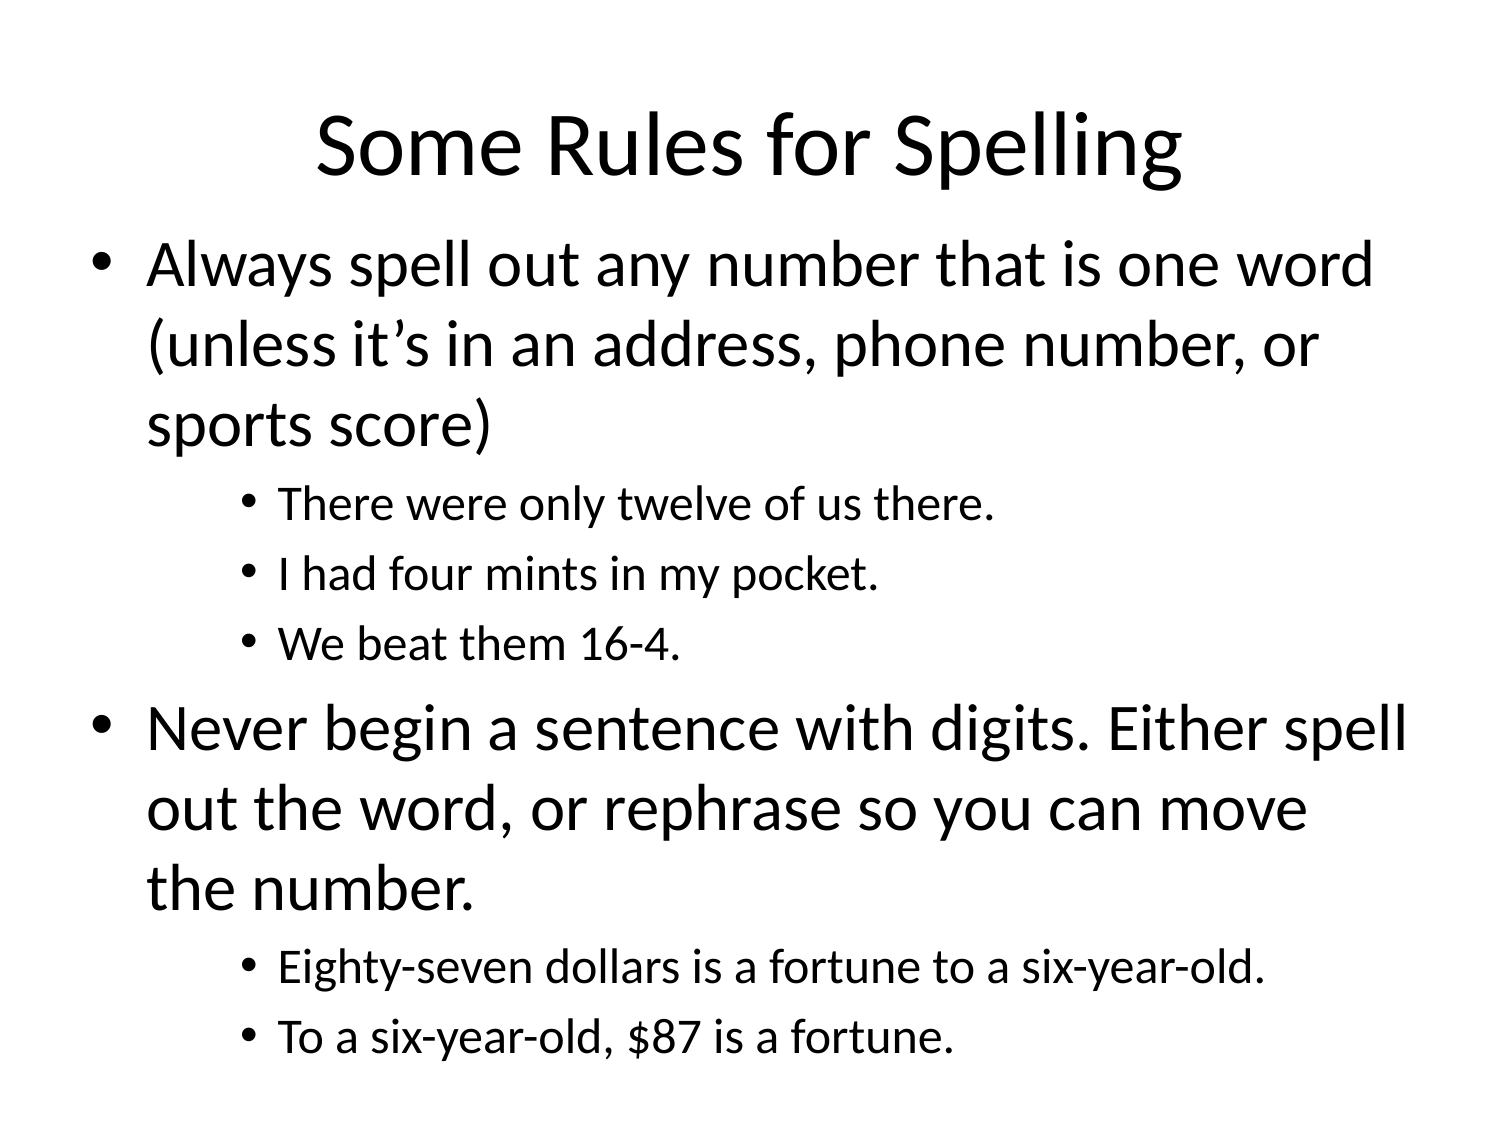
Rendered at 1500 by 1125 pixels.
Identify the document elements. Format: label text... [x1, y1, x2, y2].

list Always spell out any number that is one word (unless it’s in an address, phone number, or sports score) There were only twelve of us there. I had four mints in my pocket. We beat them 16-4. Never begin a sentence with digits. Either spell out the word, or rephrase so you can move the number. Eighty-seven dollars is a fortune to a six-year-old. To a six-year-old, $87 is a fortune. [75, 212, 1425, 1088]
title Some Rules for Spelling [75, 45, 1425, 212]
